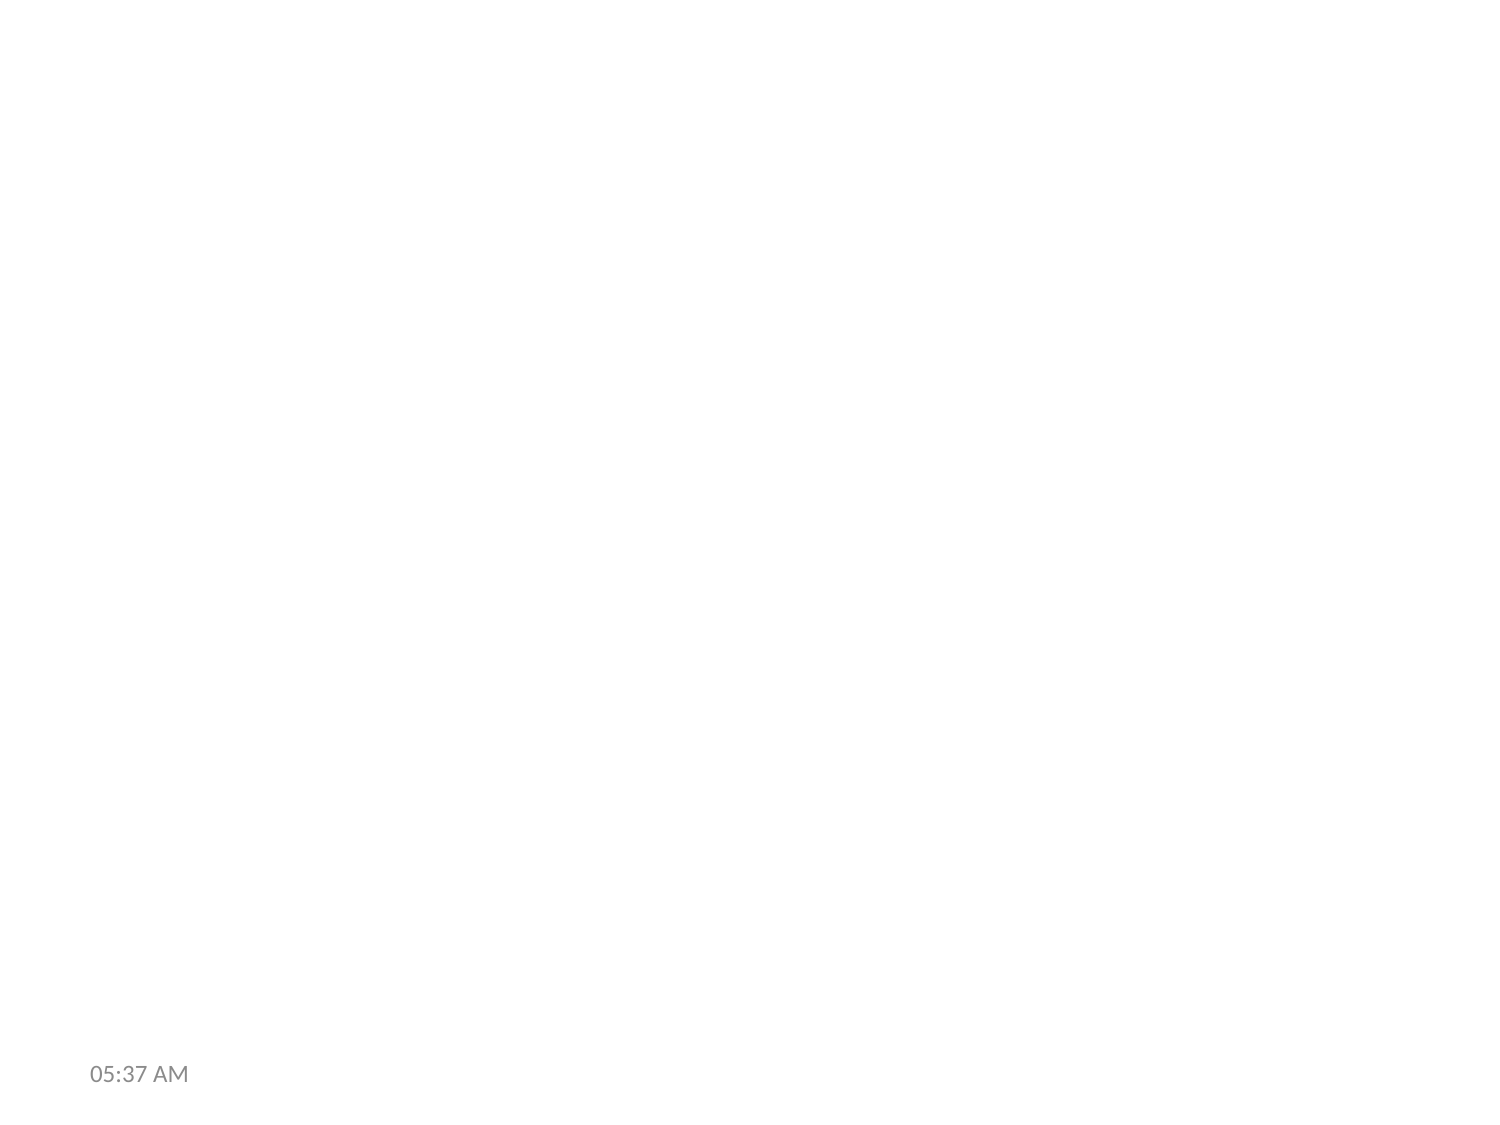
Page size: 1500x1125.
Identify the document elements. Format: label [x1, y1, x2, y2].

slide_number [75, 1042, 425, 1103]
